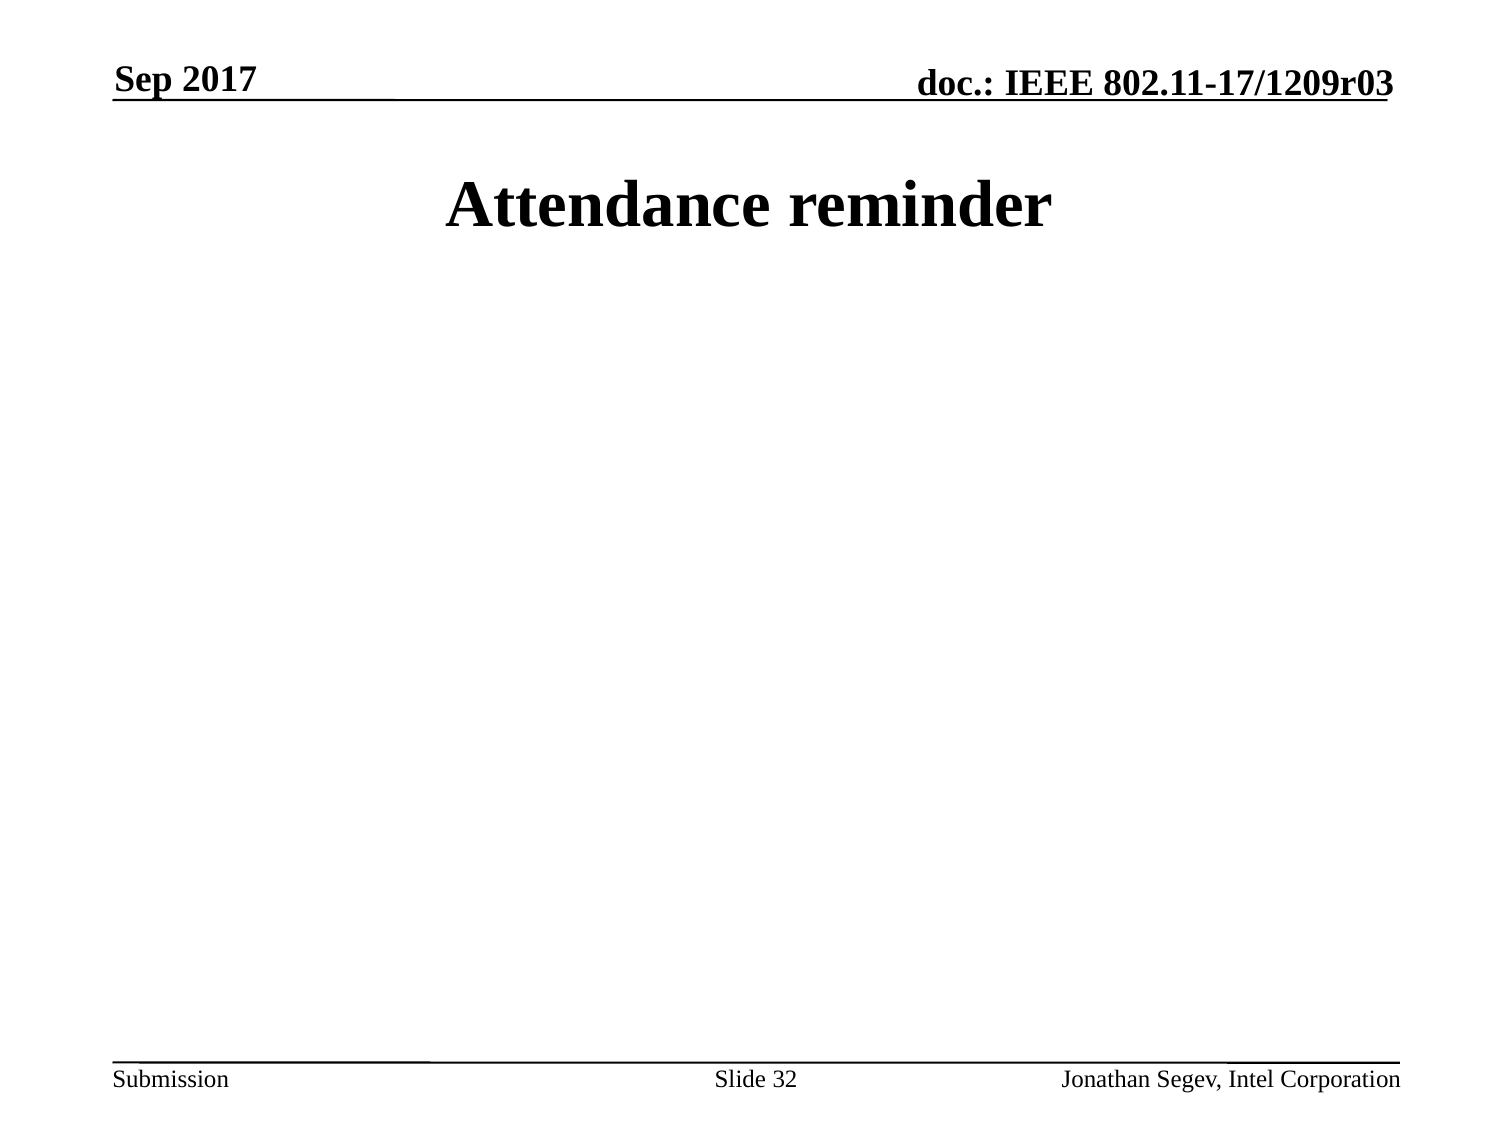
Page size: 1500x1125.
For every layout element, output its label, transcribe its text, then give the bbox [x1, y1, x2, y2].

title Attendance reminder [112, 112, 1388, 288]
slide_number Slide 32 [712, 1061, 800, 1123]
footer Jonathan Segev, Intel Corporation [878, 1061, 1402, 1093]
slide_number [114, 54, 423, 100]
